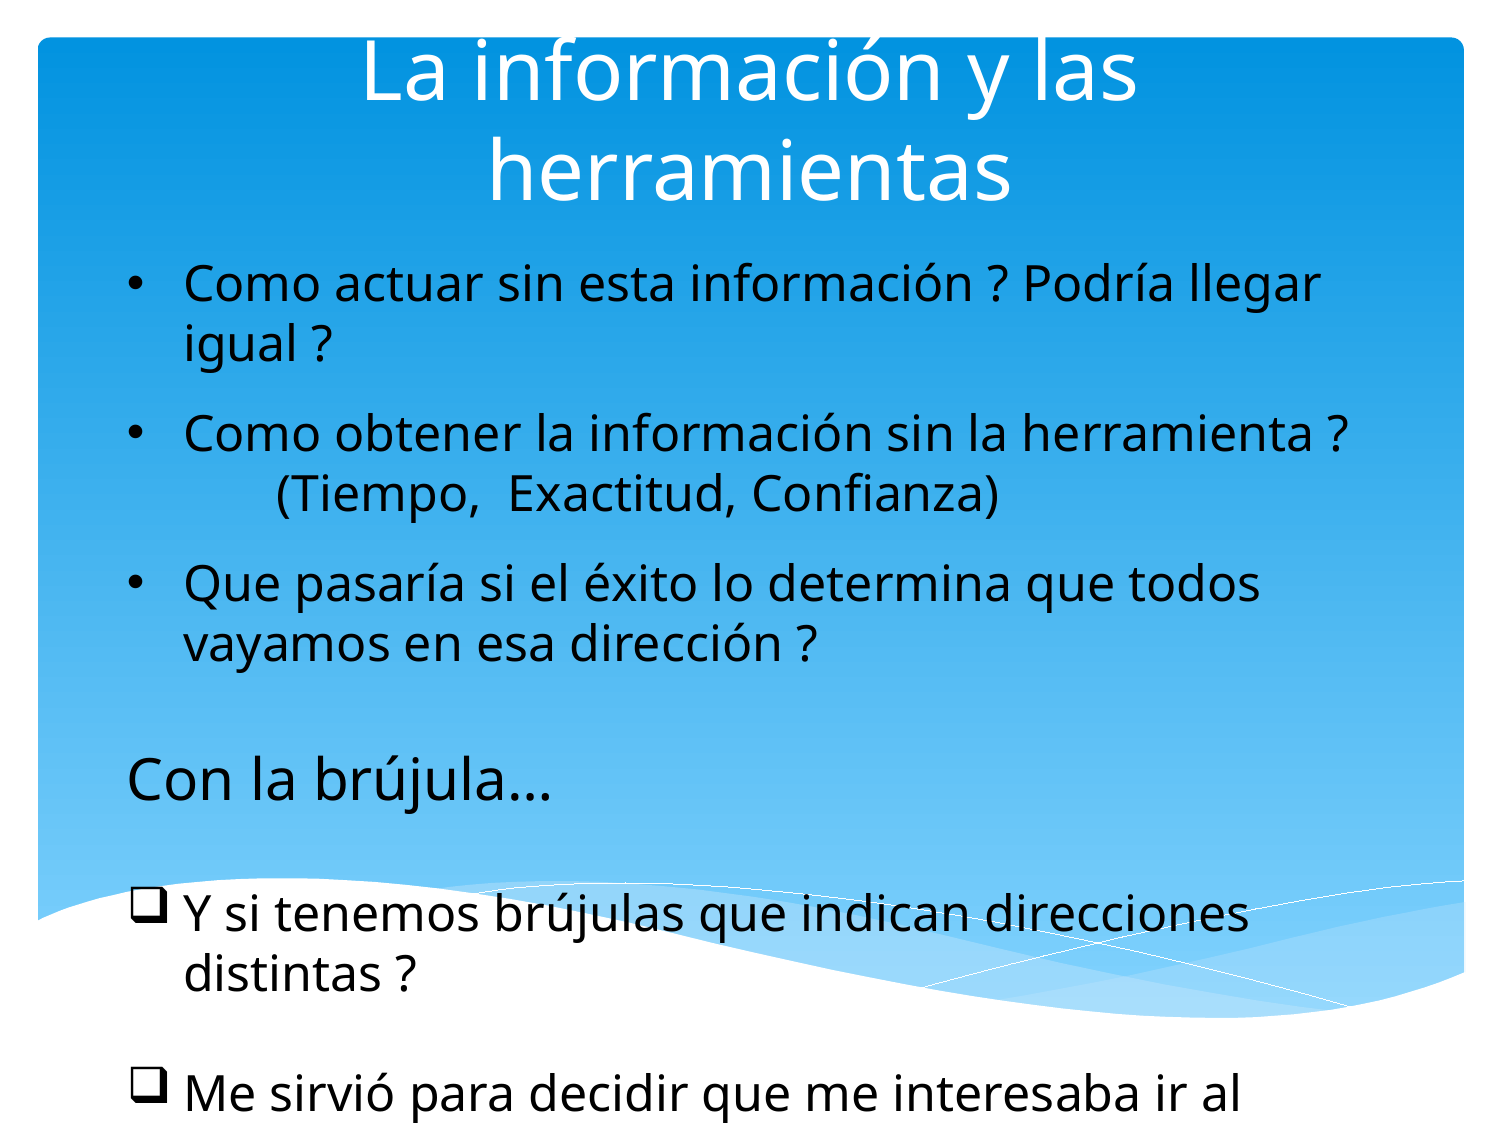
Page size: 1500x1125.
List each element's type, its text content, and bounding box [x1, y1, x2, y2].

title La información y las herramientas [112, 0, 1388, 184]
text_box Como actuar sin esta información ? Podría llegar igual ? Como obtener la información sin la herramienta ? (Tiempo, Exactitud, Confianza) Que pasaría si el éxito lo determina que todos vayamos en esa dirección ? Con la brújula… Y si tenemos brújulas que indican direcciones distintas ? Me sirvió para decidir que me interesaba ir al sudeste ? [112, 184, 1424, 1125]
